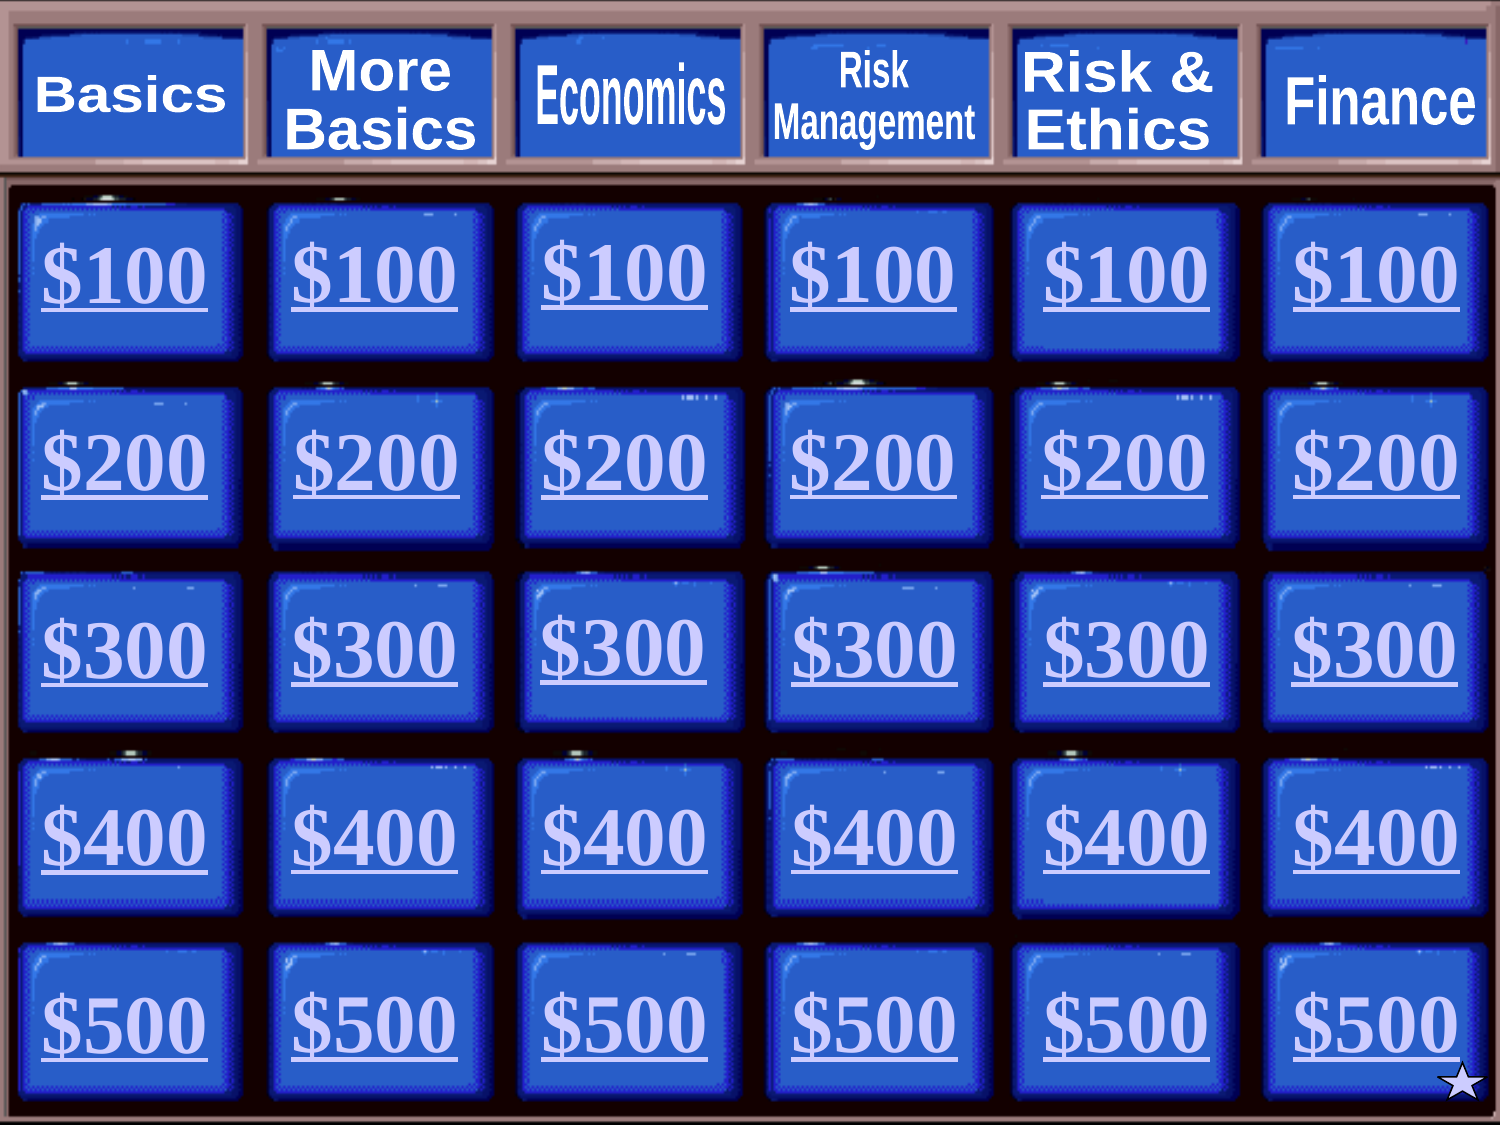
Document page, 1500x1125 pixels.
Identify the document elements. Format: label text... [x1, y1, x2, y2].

text_box $200 [26, 399, 224, 515]
text_box $400 [526, 774, 724, 890]
text_box $300 [525, 584, 722, 700]
text_box $100 [26, 212, 224, 328]
text_box $200 [526, 399, 724, 515]
text_box $100 [526, 209, 724, 325]
text_box $400 [26, 774, 224, 890]
text_box $500 [26, 962, 224, 1078]
text_box $100 [276, 212, 474, 327]
text_box $400 [276, 774, 474, 890]
text_box [1437, 1062, 1488, 1100]
text_box $100 [1028, 212, 1225, 327]
picture [0, 0, 1500, 1125]
text_box $500 [776, 962, 974, 1077]
text_box $100 [774, 212, 972, 327]
text_box $500 [1028, 962, 1225, 1077]
text_box $200 [278, 399, 475, 515]
text_box $100 [1278, 212, 1475, 327]
text_box $200 [1026, 399, 1224, 515]
text_box $500 [1278, 962, 1475, 1077]
text_box $300 [276, 587, 474, 702]
text_box $400 [1028, 774, 1225, 890]
text_box $300 [1276, 587, 1474, 702]
text_box $200 [774, 399, 972, 515]
text_box $300 [26, 587, 224, 703]
text_box $400 [776, 774, 974, 890]
text_box $300 [776, 587, 974, 702]
text_box $200 [1278, 399, 1475, 515]
text_box $300 [1028, 587, 1225, 702]
text_box $500 [276, 962, 474, 1077]
text_box $400 [1278, 774, 1475, 890]
text_box $500 [526, 962, 724, 1077]
